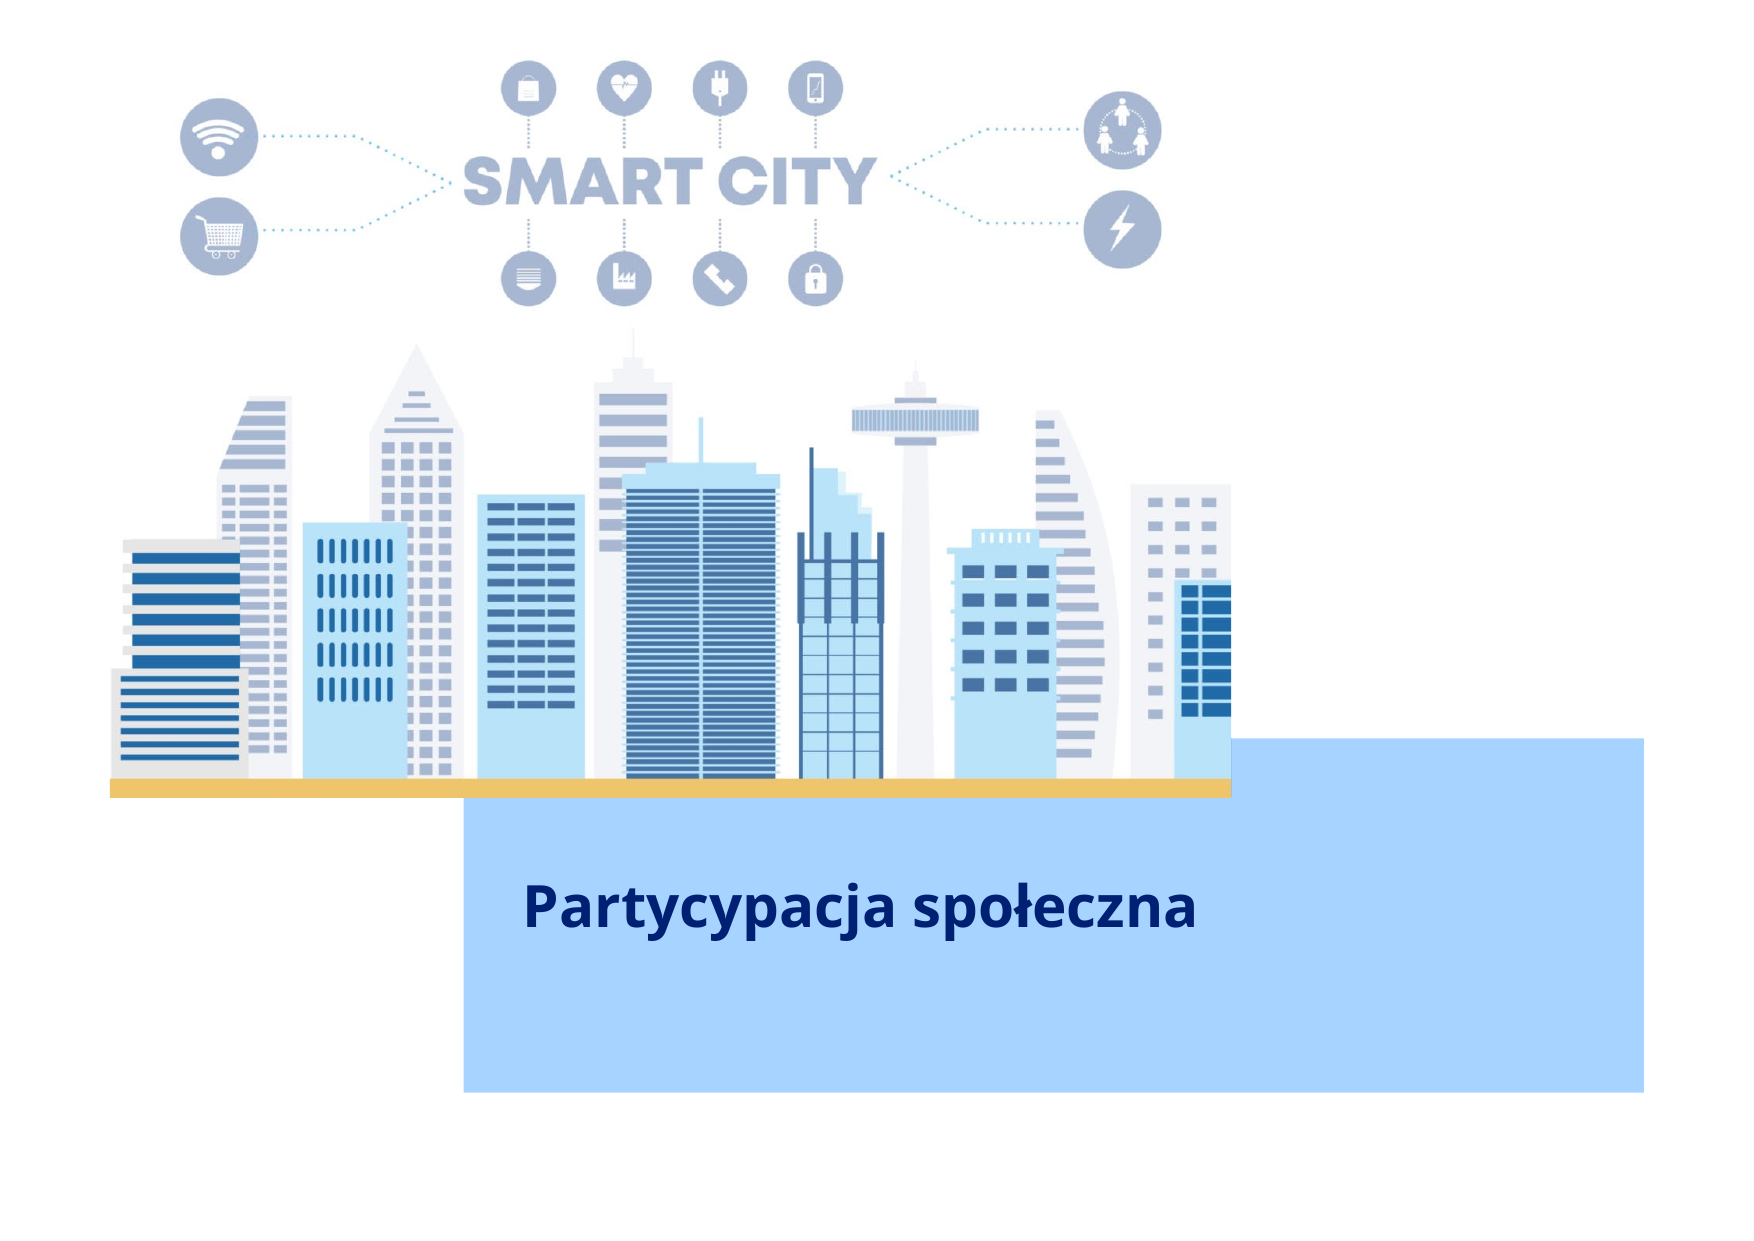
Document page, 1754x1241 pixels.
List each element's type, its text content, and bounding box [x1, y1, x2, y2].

picture [109, 0, 1232, 798]
title Partycypacja społeczna [522, 852, 1586, 1069]
